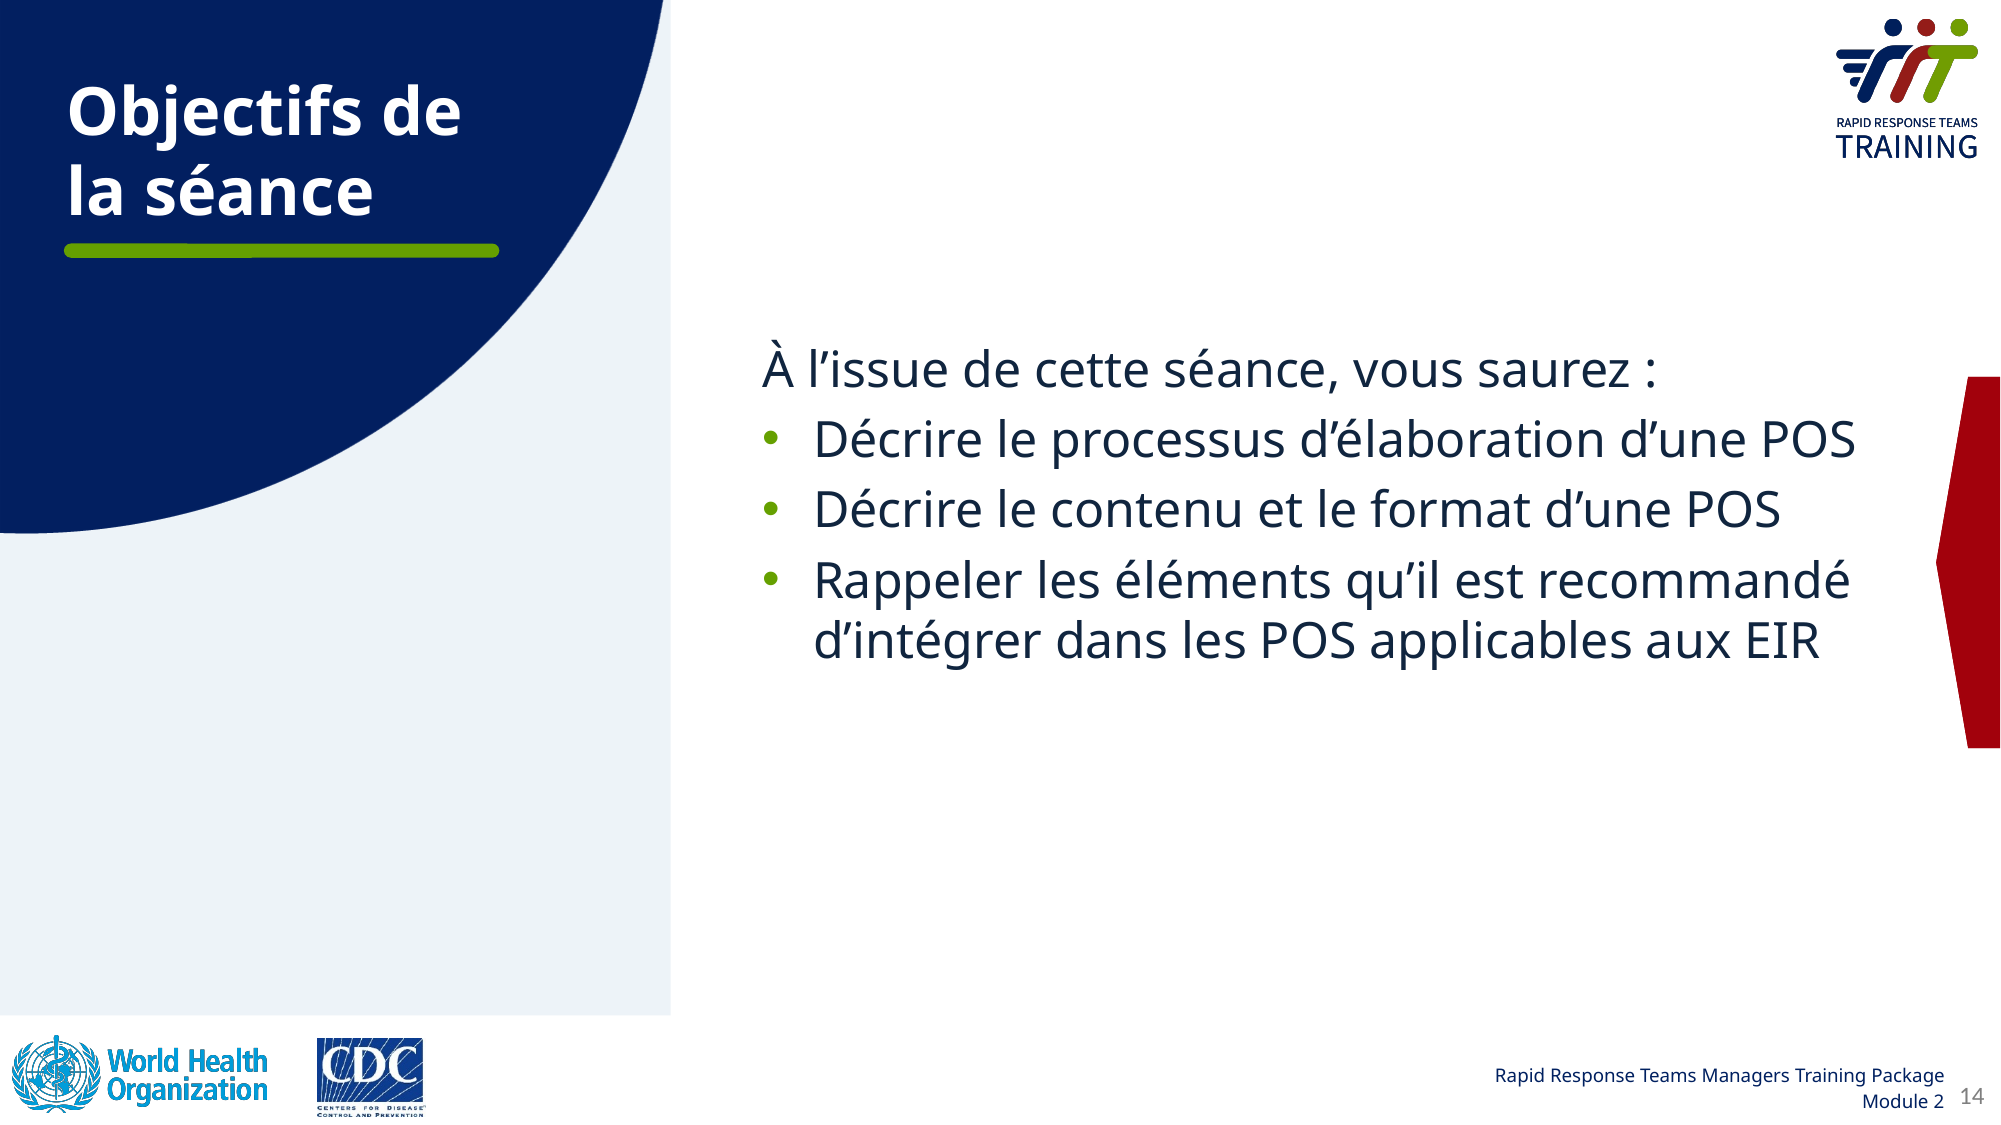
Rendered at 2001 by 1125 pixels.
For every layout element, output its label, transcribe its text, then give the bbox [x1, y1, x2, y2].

text_box Objectifs de la séance [59, 61, 531, 237]
picture [24, 1054, 36, 1087]
picture [71, 1053, 90, 1091]
picture [1835, 19, 1978, 167]
text_box À l’issue de cette séance, vous saurez : Décrire le processus d’élaboration d’une POS Décrire le contenu et le format d’une POS Rappeler les éléments qu’il est recommandé dʼintégrer dans les POS applicables aux EIR [755, 329, 1912, 676]
picture [12, 1035, 54, 1068]
picture [34, 1054, 43, 1078]
picture [12, 1083, 48, 1113]
picture [46, 1056, 54, 1062]
picture [0, 0, 670, 538]
picture [317, 1038, 426, 1117]
picture [22, 1062, 26, 1077]
text_box [1936, 376, 2000, 749]
picture [30, 1083, 37, 1091]
picture [36, 1088, 78, 1105]
picture [40, 1062, 47, 1070]
picture [59, 1035, 267, 1113]
picture [50, 1108, 62, 1113]
slide_number 14 [1926, 1071, 2000, 1125]
